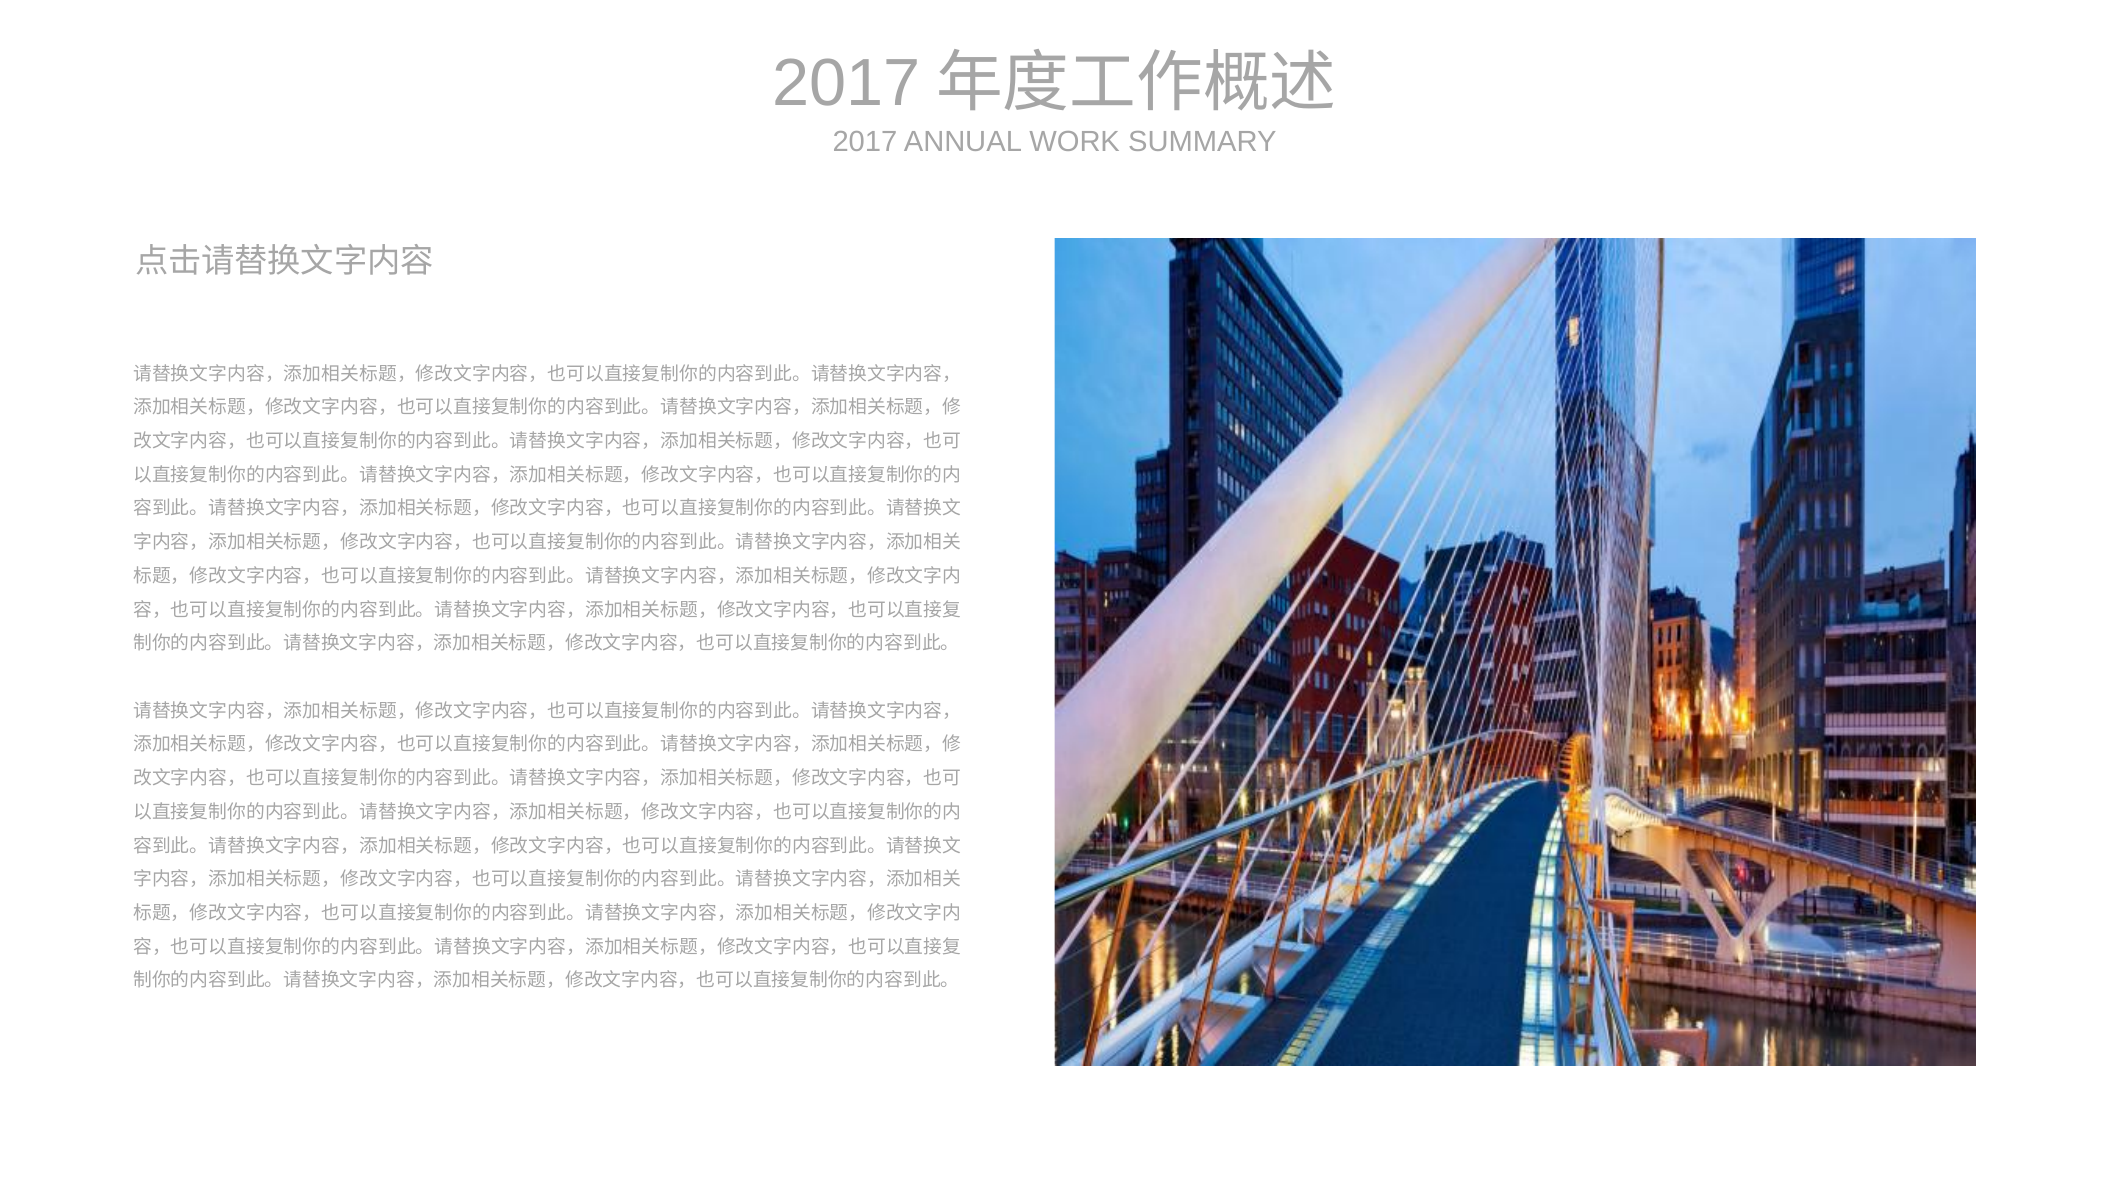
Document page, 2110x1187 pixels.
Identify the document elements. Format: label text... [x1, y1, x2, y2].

text_box 点击请替换文字内容 [135, 238, 435, 279]
text_box [1054, 238, 1977, 1067]
text_box 2017年度工作概述 [730, 38, 1379, 119]
text_box 请替换文字内容，添加相关标题，修改文字内容，也可以直接复制你的内容到此。请替换文字内容，添加相关标题，修改文字内容，也可以直接复制你的内容到此。请替换文字内容，添加相关标题，修改文字内容，也可以直接复制你的内容到此。请替换文字内容，添加相关标题，修改文字内容，也可以直接复制你的内容到此。请替换文字内容，添加相关标题，修改文字内容，也可以直接复制你的内容到此。请替换文字内容，添加相关标题，修改文字内容，也可以直接复制你的内容到此。请替换文字内容，添加相关标题，修改文字内容，也可以直接复制你的内容到此。请替换文字内容，添加相关标题，修改文字内容，也可以直接复制你的内容到此。请替换文字内容，添加相关标题，修改文字内容，也可以直接复制你的内容到此。请替换文字内容，添加相关标题，修改文字内容，也可以直接复制你的内容到此。请替换文字内容，添加相关标题，修改文字内容，也可以直接复制你的内容到此。 请替换文字内容，添加相关标题，修改文字内容，也可以直接复制你的内容到此。请替换文字内容，添加相关标题，修改文字内容，也可以直接复制你的内容到此。请替换文字内容，添加相关标题，修改文字内容，也可以直接复制你的内容到此。请替换文字内容，添加相关标题，修改文字内容，也可以直接复制你的内容到此。请替换文字内容，添加相关标题，修改文字内容，也可以直接复制你的内容到此。请替换文字内容，添加相关标题，修改文字内容，也可以直接复制你的内容到此。请替换文字内容，添加相关标题，修改文字内容，也可以直接复制你的内容到此。请替换文字内容，添加相关标题，修改文字内容，也可以直接复制你的内容到此。请替换文字内容，添加相关标题，修改文字内容，也可以直接复制你的内容到此。请替换文字内容，添加相关标题，修改文字内容，也可以直接复制你的内容到此。请替换文字内容，添加相关标题，修改文字内容，也可以直接复制你的内容到此。 [133, 349, 961, 991]
text_box 2017 ANNUAL WORK SUMMARY [824, 122, 1285, 158]
